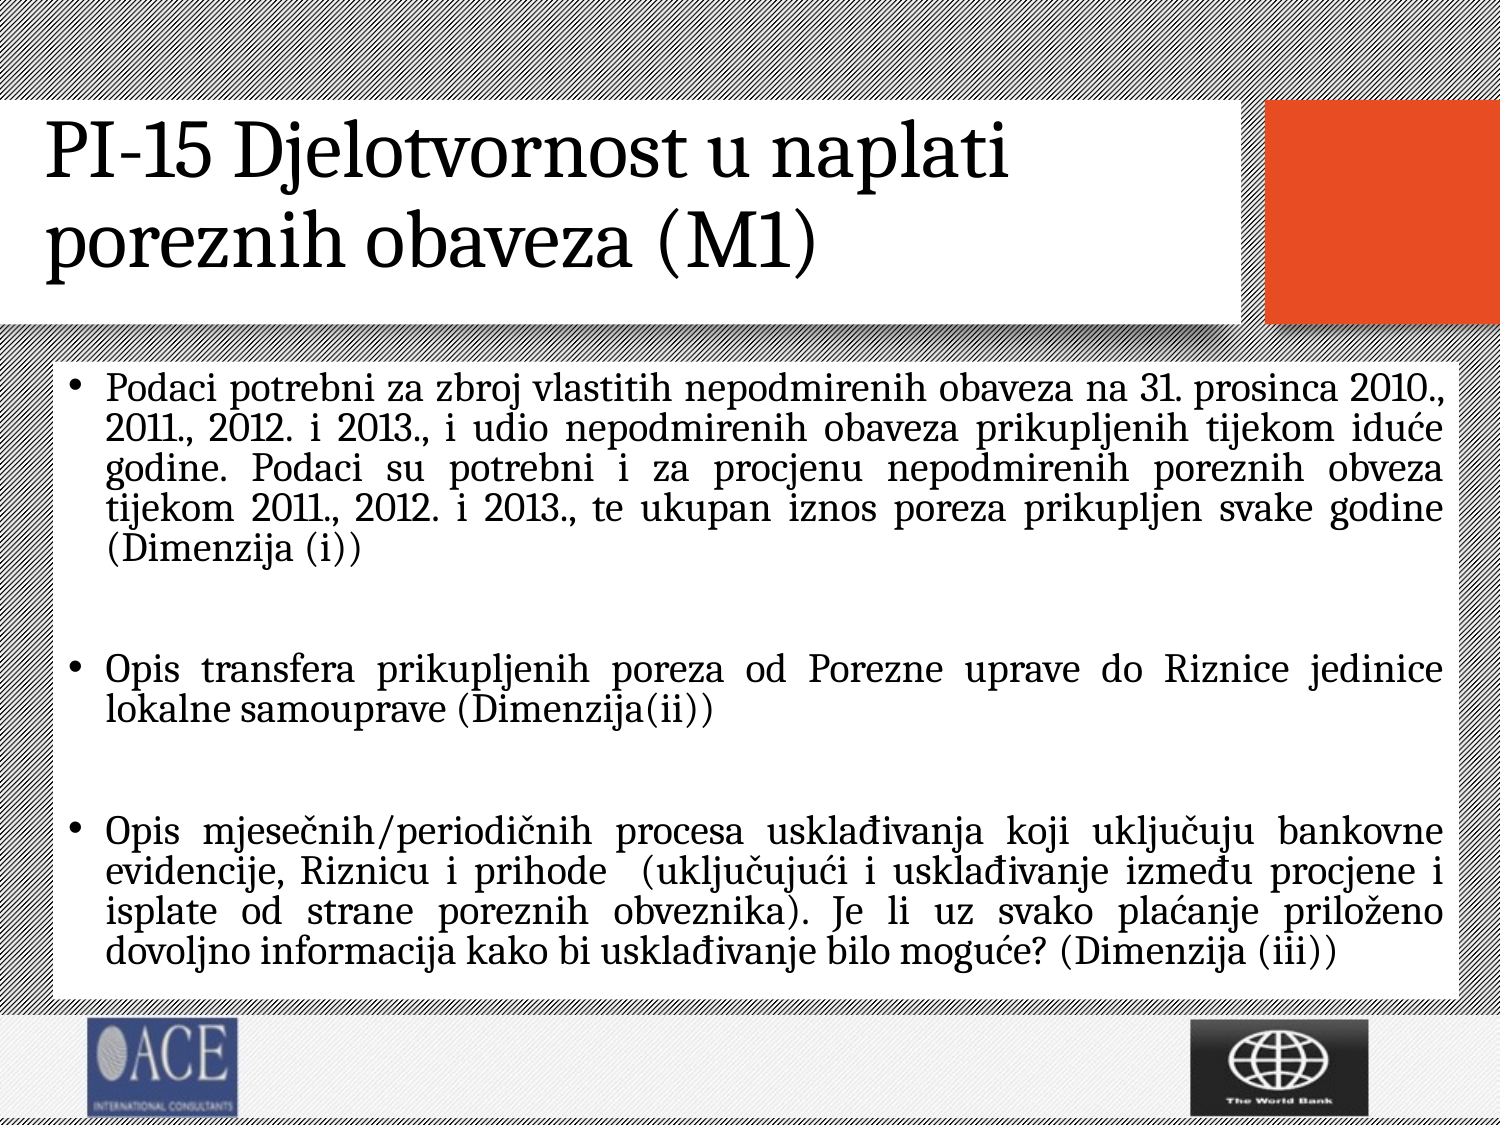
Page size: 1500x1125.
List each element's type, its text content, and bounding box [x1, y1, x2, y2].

picture [0, 0, 1500, 1125]
list Podaci potrebni za zbroj vlastitih nepodmirenih obaveza na 31. prosinca 2010., 2011., 2012. i 2013., i udio nepodmirenih obaveza prikupljenih tijekom iduće godine. Podaci su potrebni i za procjenu nepodmirenih poreznih obveza tijekom 2011., 2012. i 2013., te ukupan iznos poreza prikupljen svake godine (Dimenzija (i)) Opis transfera prikupljenih poreza od Porezne uprave do Riznice jedinice lokalne samouprave (Dimenzija(ii)) Opis mjesečnih/periodičnih procesa usklađivanja koji uključuju bankovne evidencije, Riznicu i prihode (uključujući i usklađivanje između procjene i isplate od strane poreznih obveznika). Je li uz svako plaćanje priloženo dovoljno informacija kako bi usklađivanje bilo moguće? (Dimenzija (iii)) [52, 361, 1460, 1000]
title PI-15 Djelotvornost u naplati poreznih obaveza (M1) [29, 89, 1247, 301]
